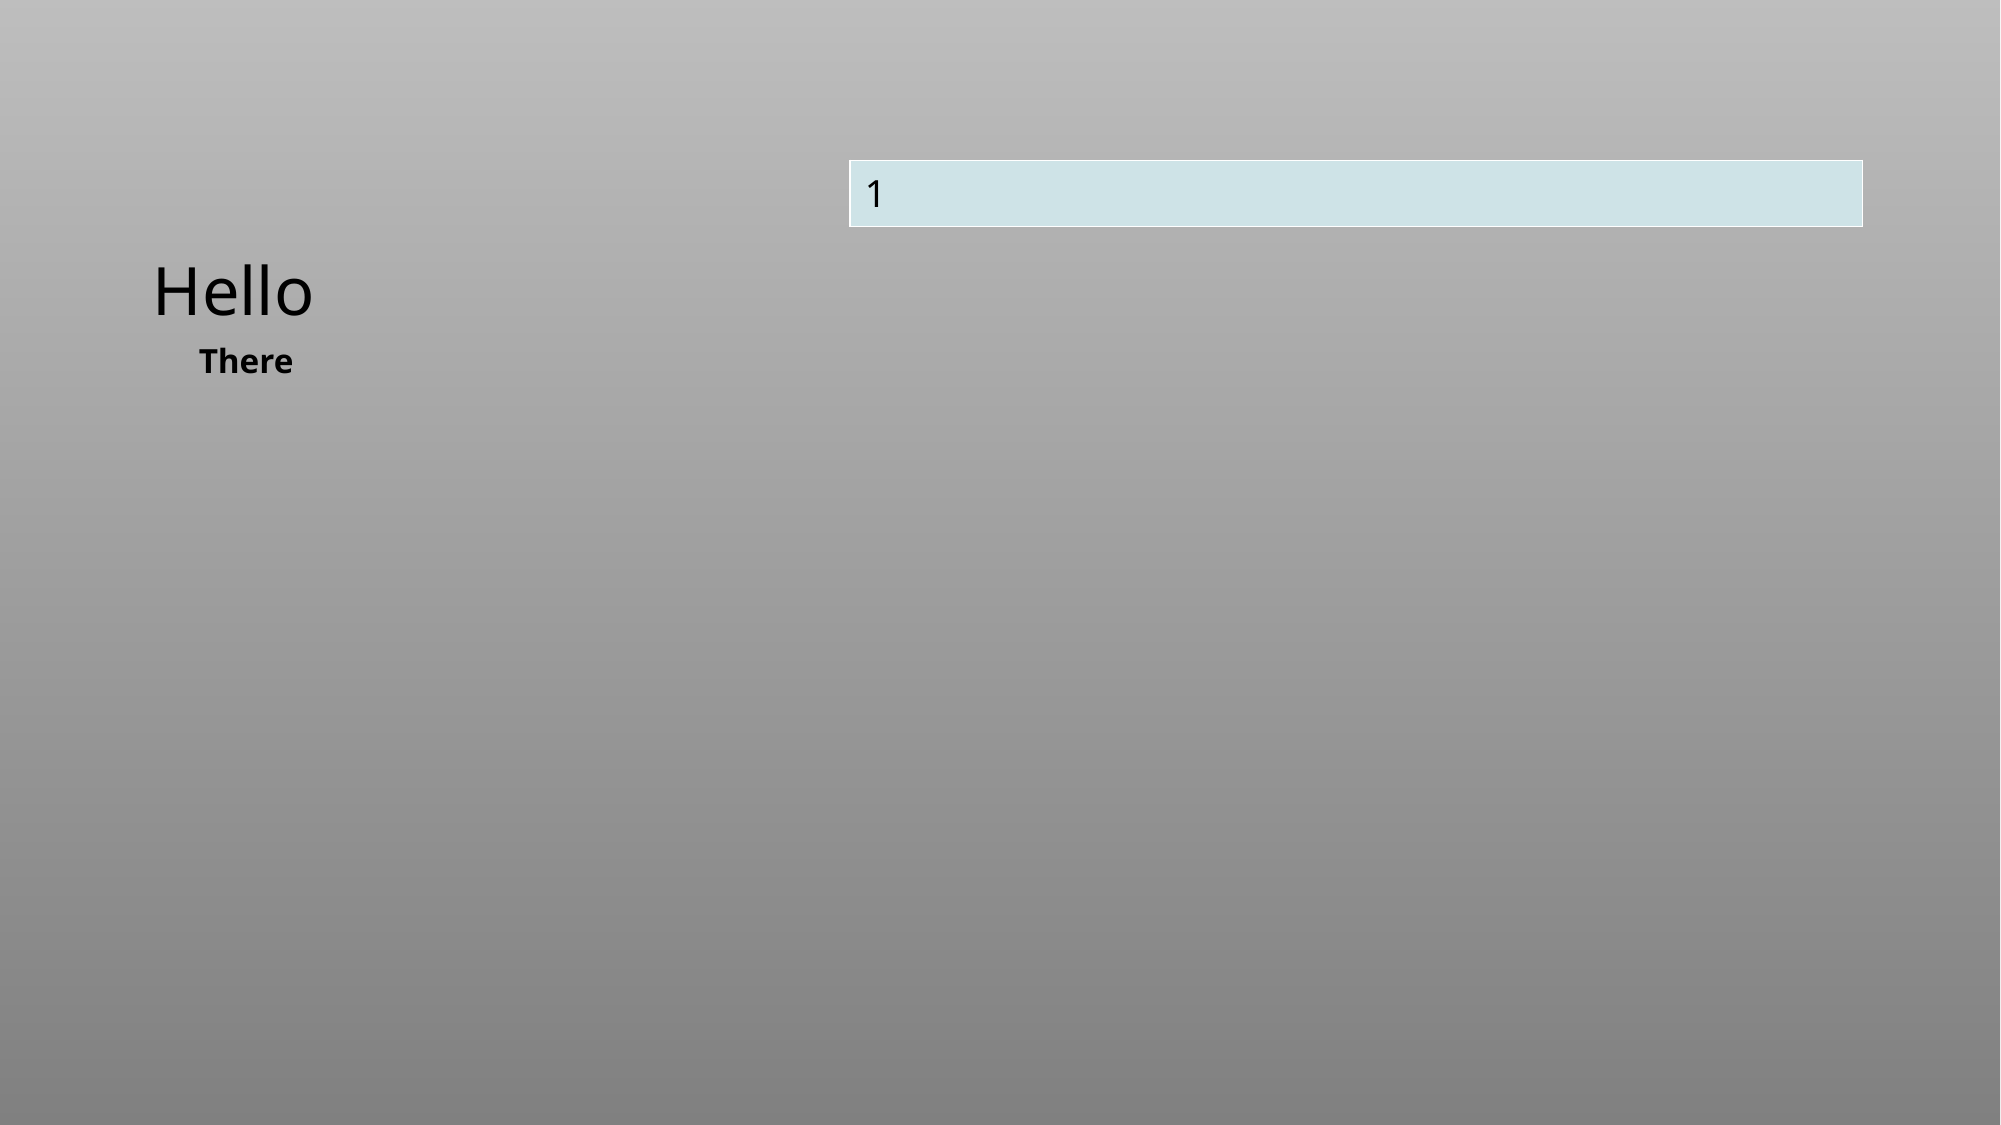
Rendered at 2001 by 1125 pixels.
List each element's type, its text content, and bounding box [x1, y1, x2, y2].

table_header 1 [851, 161, 1862, 226]
title Hello [137, 75, 783, 338]
picture [0, 0, 2001, 1125]
list There [183, 337, 783, 963]
